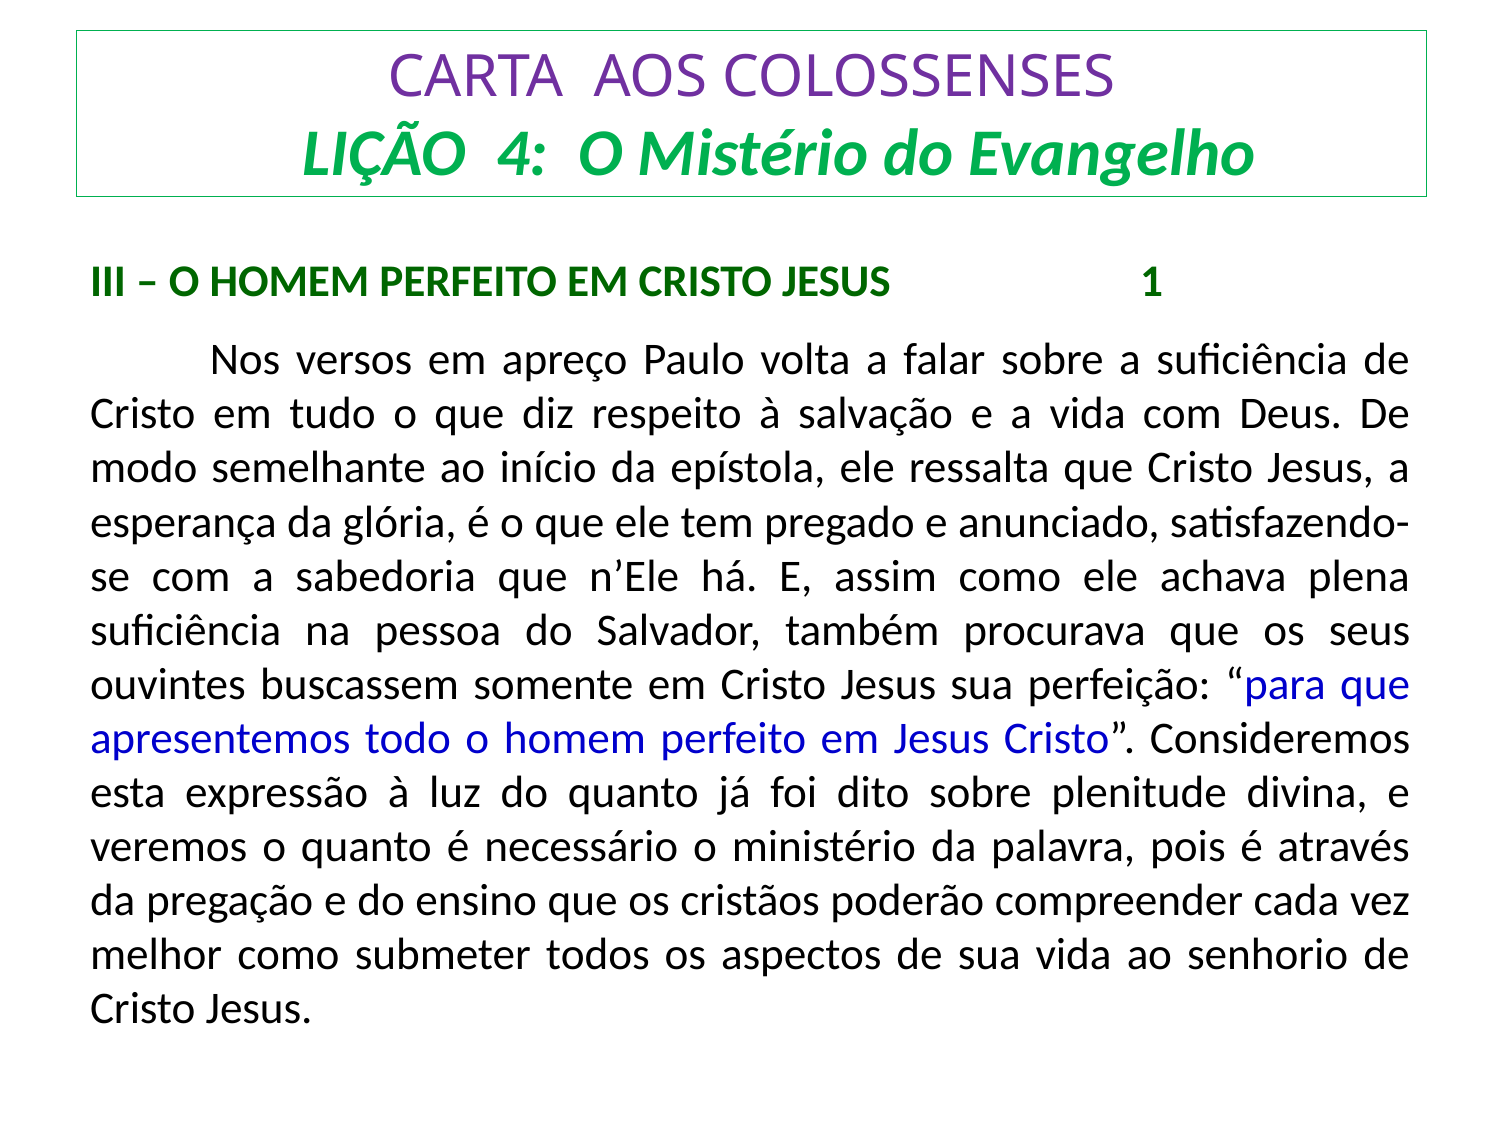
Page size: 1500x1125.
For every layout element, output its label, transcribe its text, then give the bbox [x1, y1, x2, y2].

title CARTA AOS COLOSSENSES LIÇÃO 4: O Mistério do Evangelho [76, 30, 1427, 197]
list III – O HOMEM PERFEITO EM CRISTO JESUS 1 Nos versos em apreço Paulo volta a falar sobre a suficiência de Cristo em tudo o que diz respeito à salvação e a vida com Deus. De modo semelhante ao início da epístola, ele ressalta que Cristo Jesus, a esperança da glória, é o que ele tem pregado e anunciado, satisfazendo-se com a sabedoria que n’Ele há. E, assim como ele achava plena suficiência na pessoa do Salvador, também procurava que os seus ouvintes buscassem somente em Cristo Jesus sua perfeição: “para que apresentemos todo o homem perfeito em Jesus Cristo”. Consideremos esta expressão à luz do quanto já foi dito sobre plenitude divina, e veremos o quanto é necessário o ministério da palavra, pois é através da pregação e do ensino que os cristãos poderão compreender cada vez melhor como submeter todos os aspectos de sua vida ao senhorio de Cristo Jesus. [75, 243, 1425, 1047]
